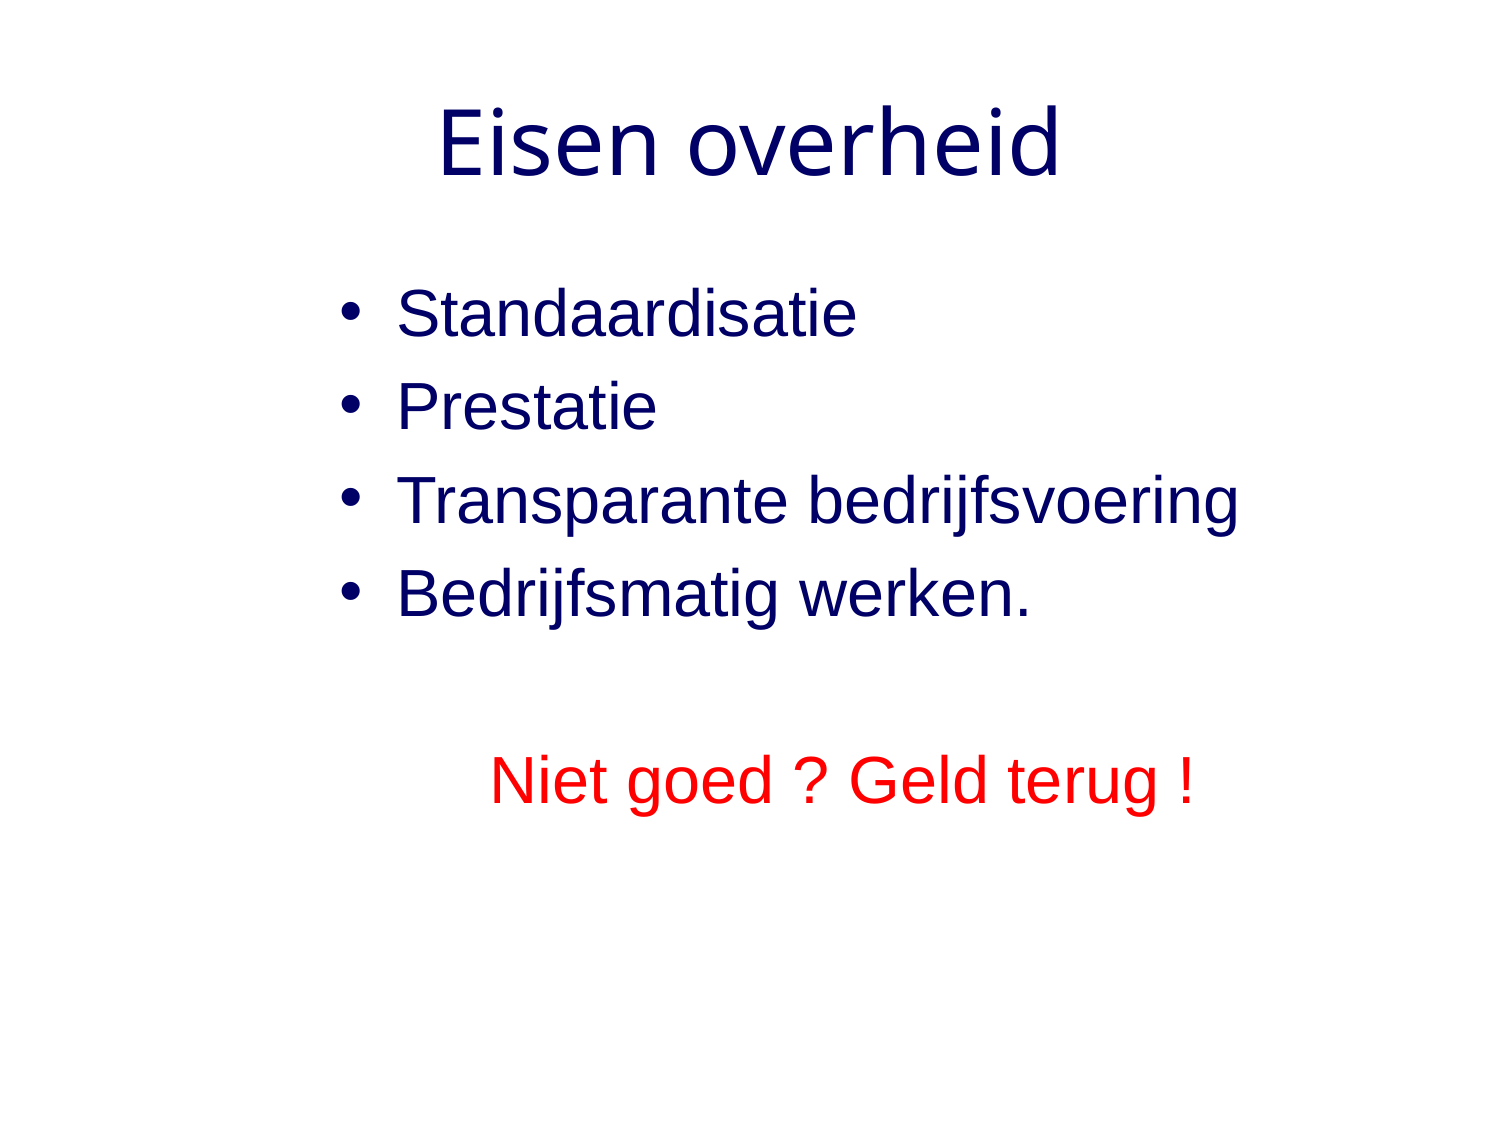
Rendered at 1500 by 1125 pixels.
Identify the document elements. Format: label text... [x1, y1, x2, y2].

list Standaardisatie Prestatie Transparante bedrijfsvoering Bedrijfsmatig werken. Niet goed ? Geld terug ! [324, 262, 1425, 1005]
title Eisen overheid [75, 45, 1425, 233]
